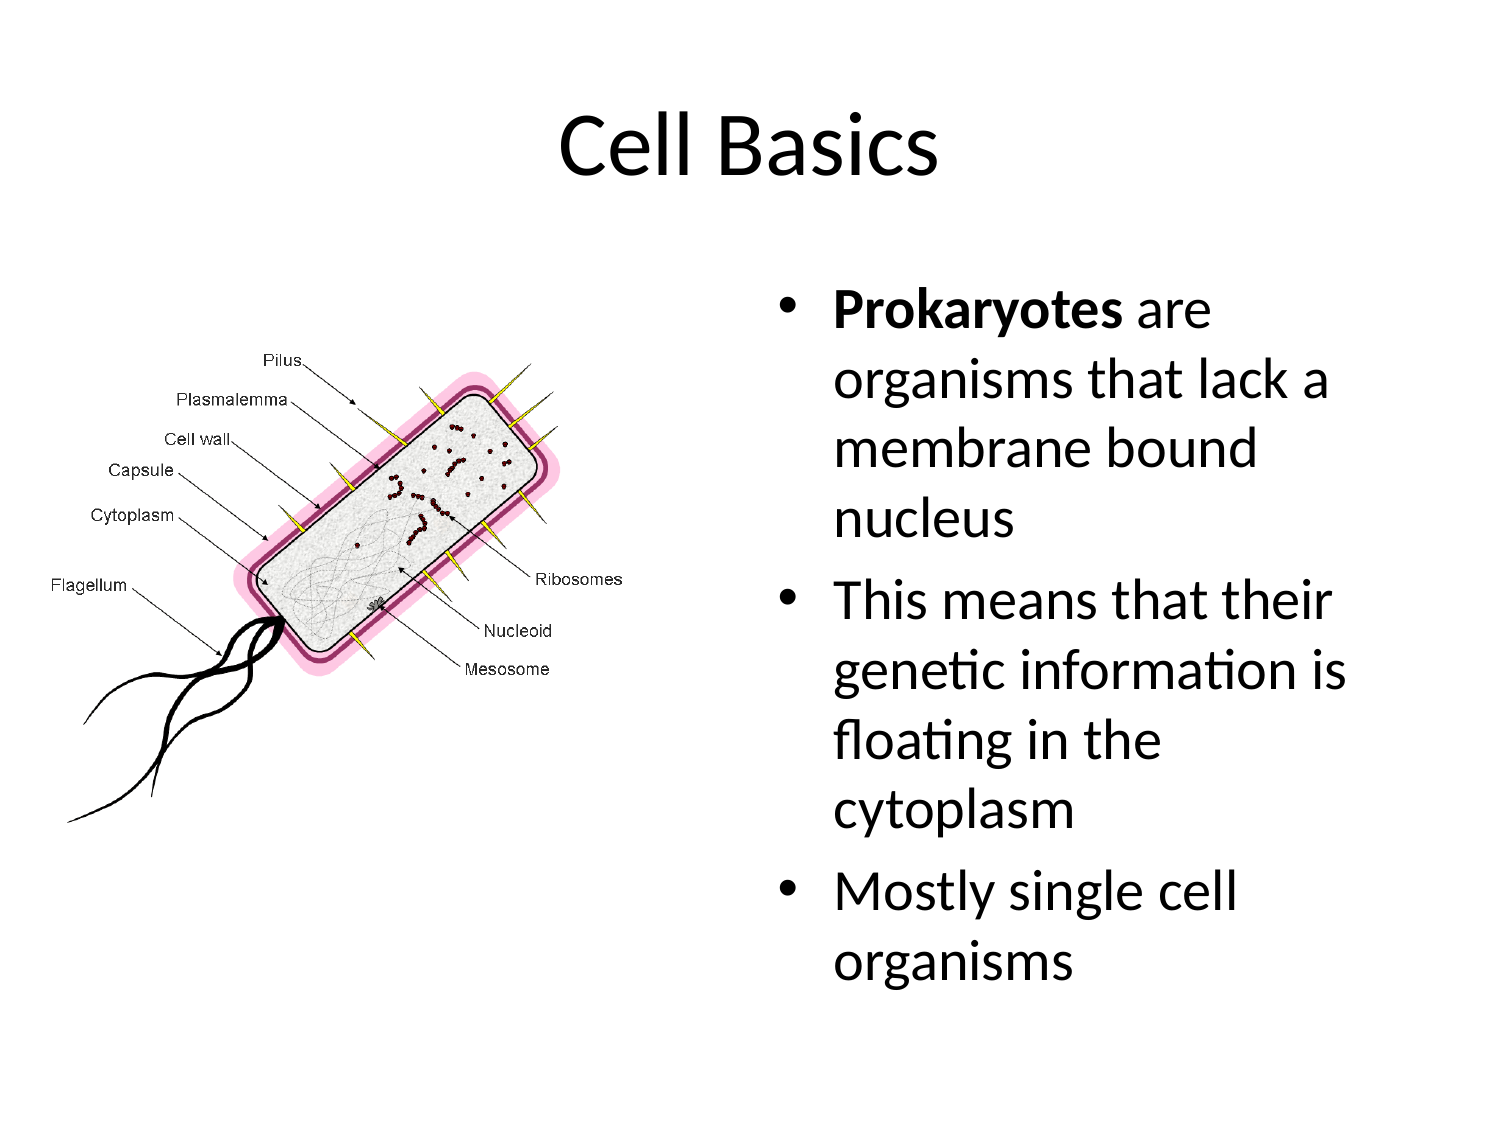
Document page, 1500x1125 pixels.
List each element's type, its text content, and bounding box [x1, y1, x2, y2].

picture [49, 349, 701, 823]
list Prokaryotes are organisms that lack a membrane bound nucleus This means that their genetic information is floating in the cytoplasm Mostly single cell organisms [762, 262, 1425, 1005]
title Cell Basics [75, 45, 1425, 233]
